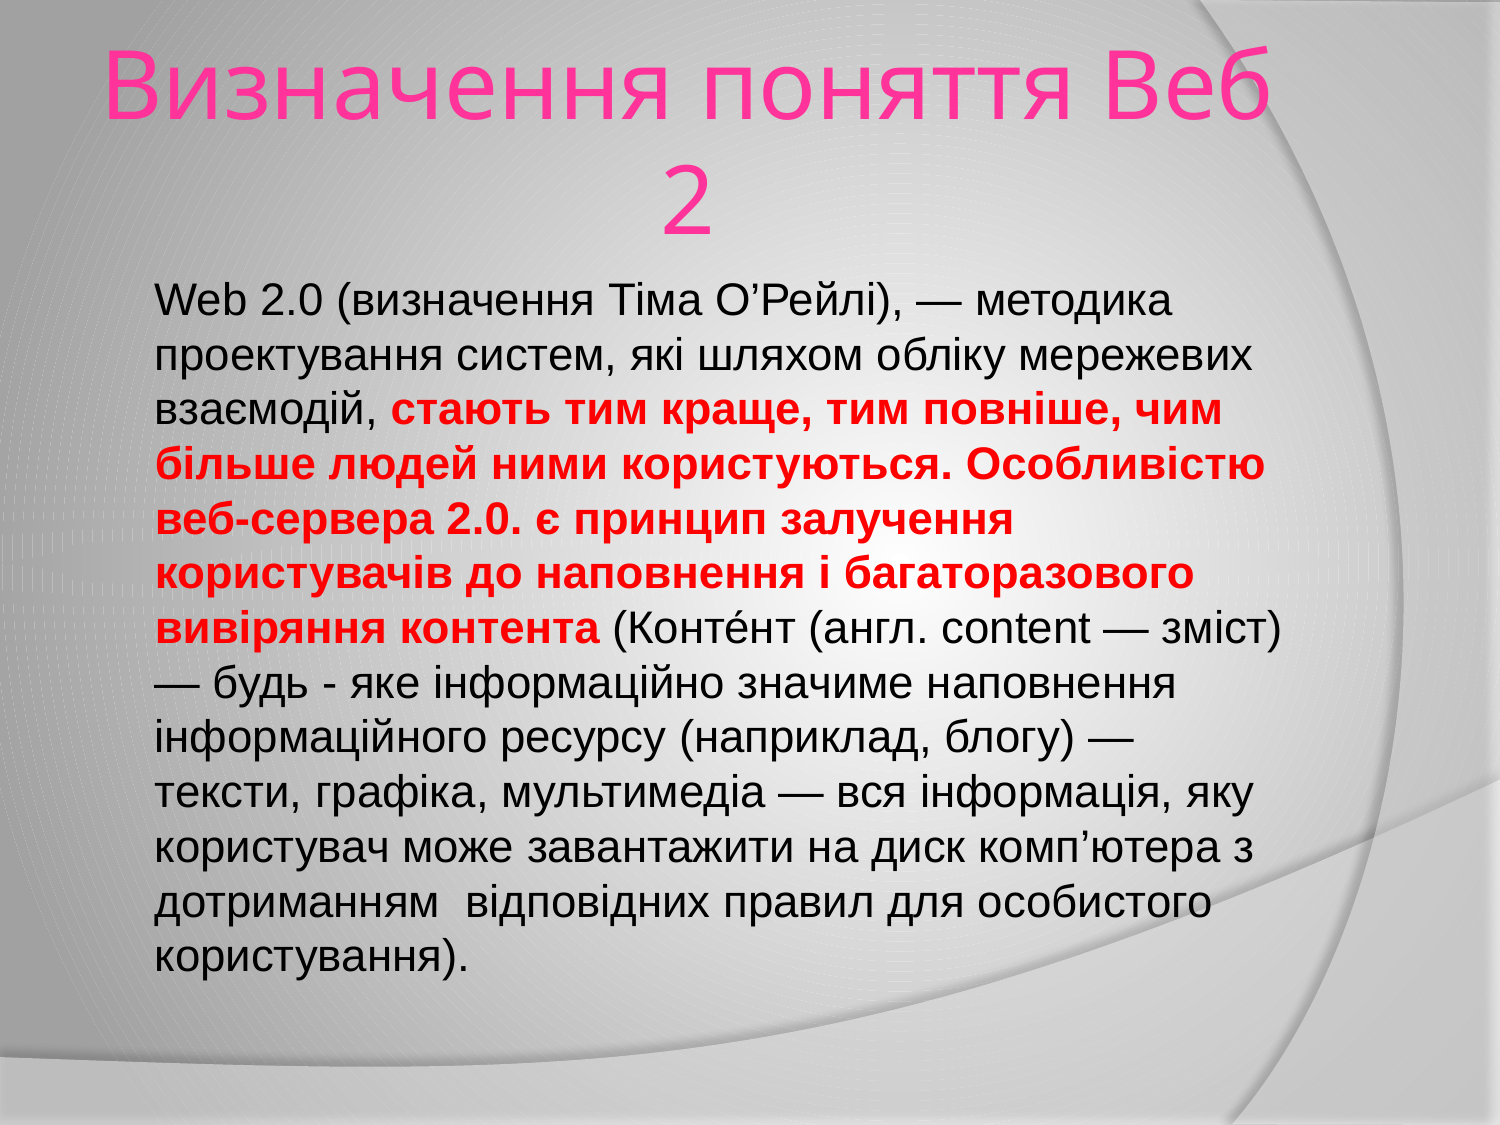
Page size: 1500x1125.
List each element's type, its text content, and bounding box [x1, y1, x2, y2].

title Визначення поняття Веб 2 [75, 45, 1300, 233]
list Web 2.0 (визначення Тіма О’Рейлі), — методика проектування систем, які шляхом обліку мережевих взаємодій, стають тим краще, тим повніше, чим більше людей ними користуються. Особливістю веб-сервера 2.0. є принцип залучення користувачів до наповнення і багаторазового вивіряння контента (Конте́нт (англ. content — зміст) — будь - яке інформаційно значиме наповнення інформаційного ресурсу (наприклад, блогу) — тексти, графіка, мультимедіа — вся інформація, яку користувач може завантажити на диск комп’ютера з дотриманням відповідних правил для особистого користування). [75, 262, 1300, 1005]
